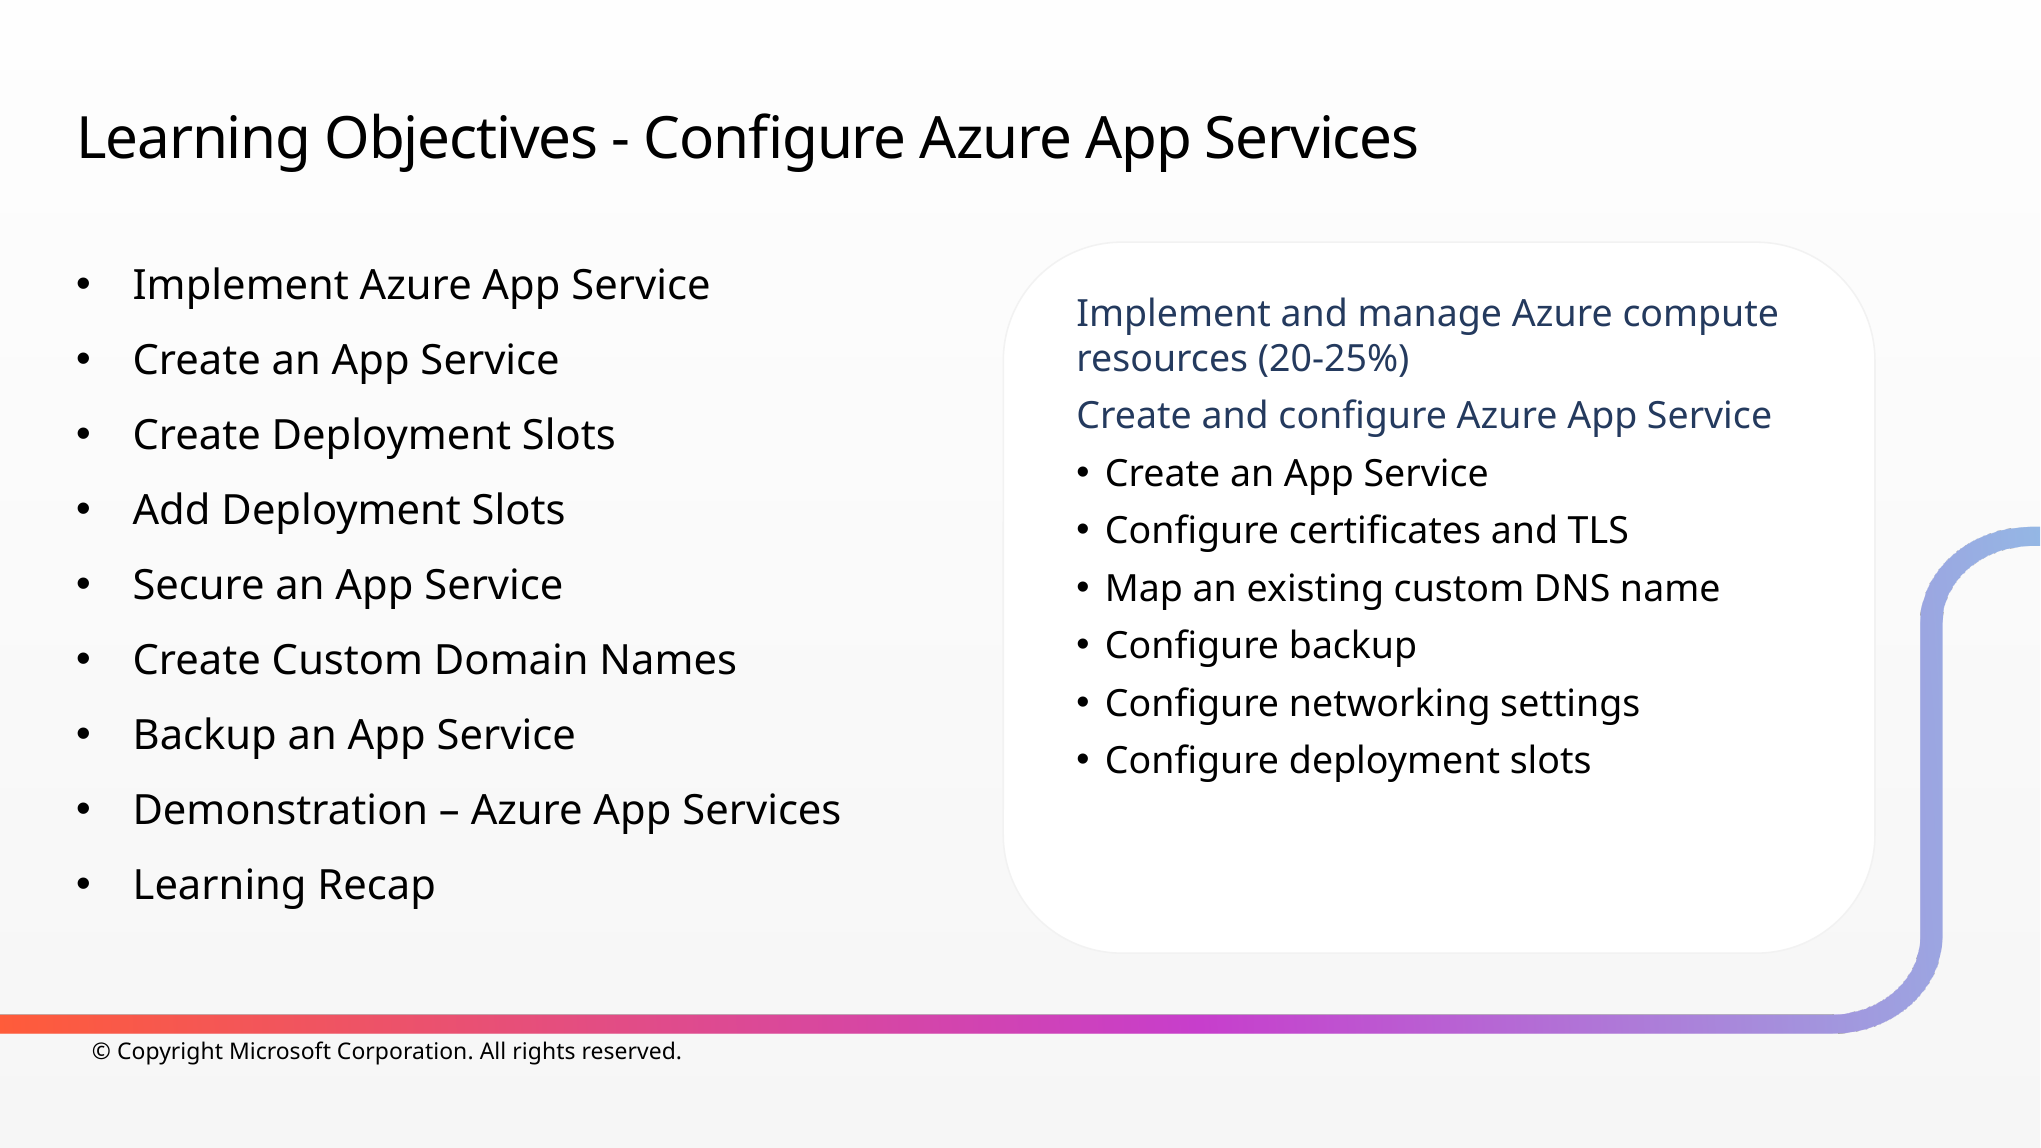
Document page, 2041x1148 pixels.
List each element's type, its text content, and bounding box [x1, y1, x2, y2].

title Learning Objectives - Configure Azure App Services [76, 93, 1968, 230]
picture [0, 526, 2041, 1034]
text_box Implement Azure App Service Create an App Service Create Deployment Slots Add Deployment Slots Secure an App Service Create Custom Domain Names Backup an App Service Demonstration – Azure App Services Learning Recap [76, 214, 1043, 927]
text_box Implement and manage Azure compute resources (20-25%) Create and configure Azure App Service Create an App Service Configure certificates and TLS Map an existing custom DNS name Configure backup Configure networking settings Configure deployment slots [1061, 281, 1843, 789]
